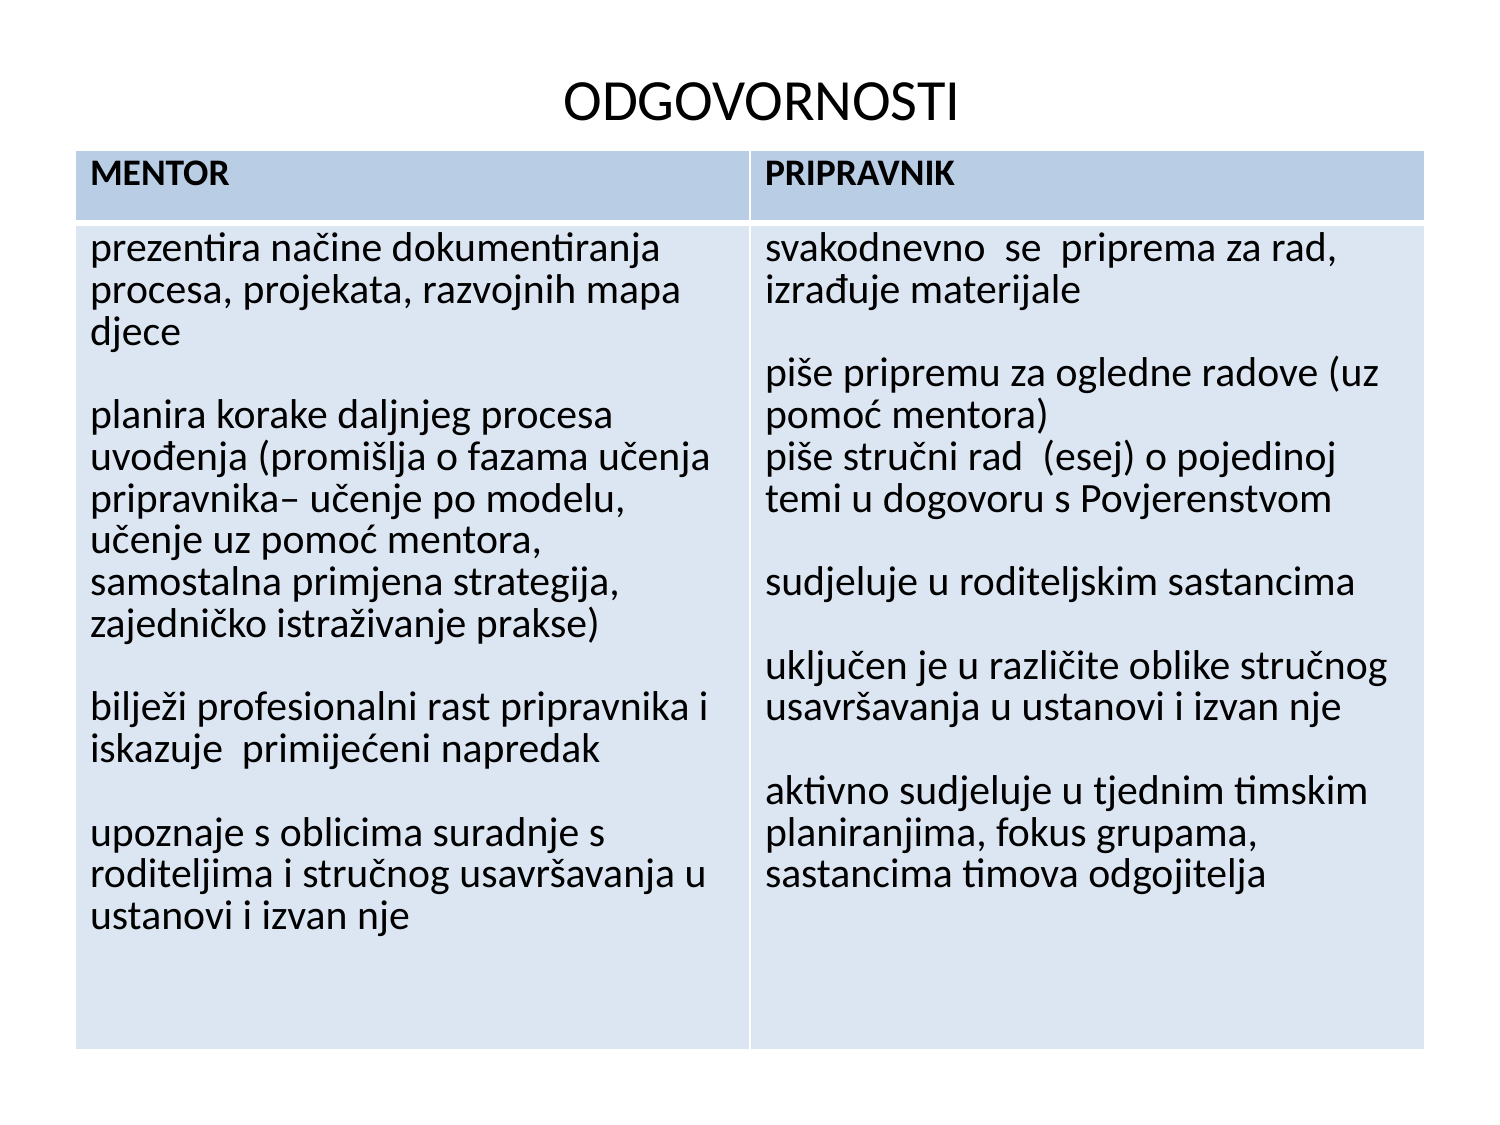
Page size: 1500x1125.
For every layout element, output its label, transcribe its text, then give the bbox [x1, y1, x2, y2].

table_header MENTOR [76, 151, 749, 220]
table_header PRIPRAVNIK [751, 151, 1424, 220]
table_cell svakodnevno se priprema za rad, izrađuje materijale piše pripremu za ogledne radove (uz pomoć mentora) piše stručni rad (esej) o pojedinoj temi u dogovoru s Povjerenstvom sudjeluje u roditeljskim sastancima uključen je u različite oblike stručnog usavršavanja u ustanovi i izvan nje aktivno sudjeluje u tjednim timskim planiranjima, fokus grupama, sastancima timova odgojitelja [751, 226, 1424, 1049]
table_cell prezentira načine dokumentiranja procesa, projekata, razvojnih mapa djece planira korake daljnjeg procesa uvođenja (promišlja o fazama učenja pripravnika– učenje po modelu, učenje uz pomoć mentora, samostalna primjena strategija, zajedničko istraživanje prakse) bilježi profesionalni rast pripravnika i iskazuje primijećeni napredak upoznaje s oblicima suradnje s roditeljima i stručnog usavršavanja u ustanovi i izvan nje [76, 226, 749, 1049]
title ODGOVORNOSTI [112, 45, 1425, 149]
